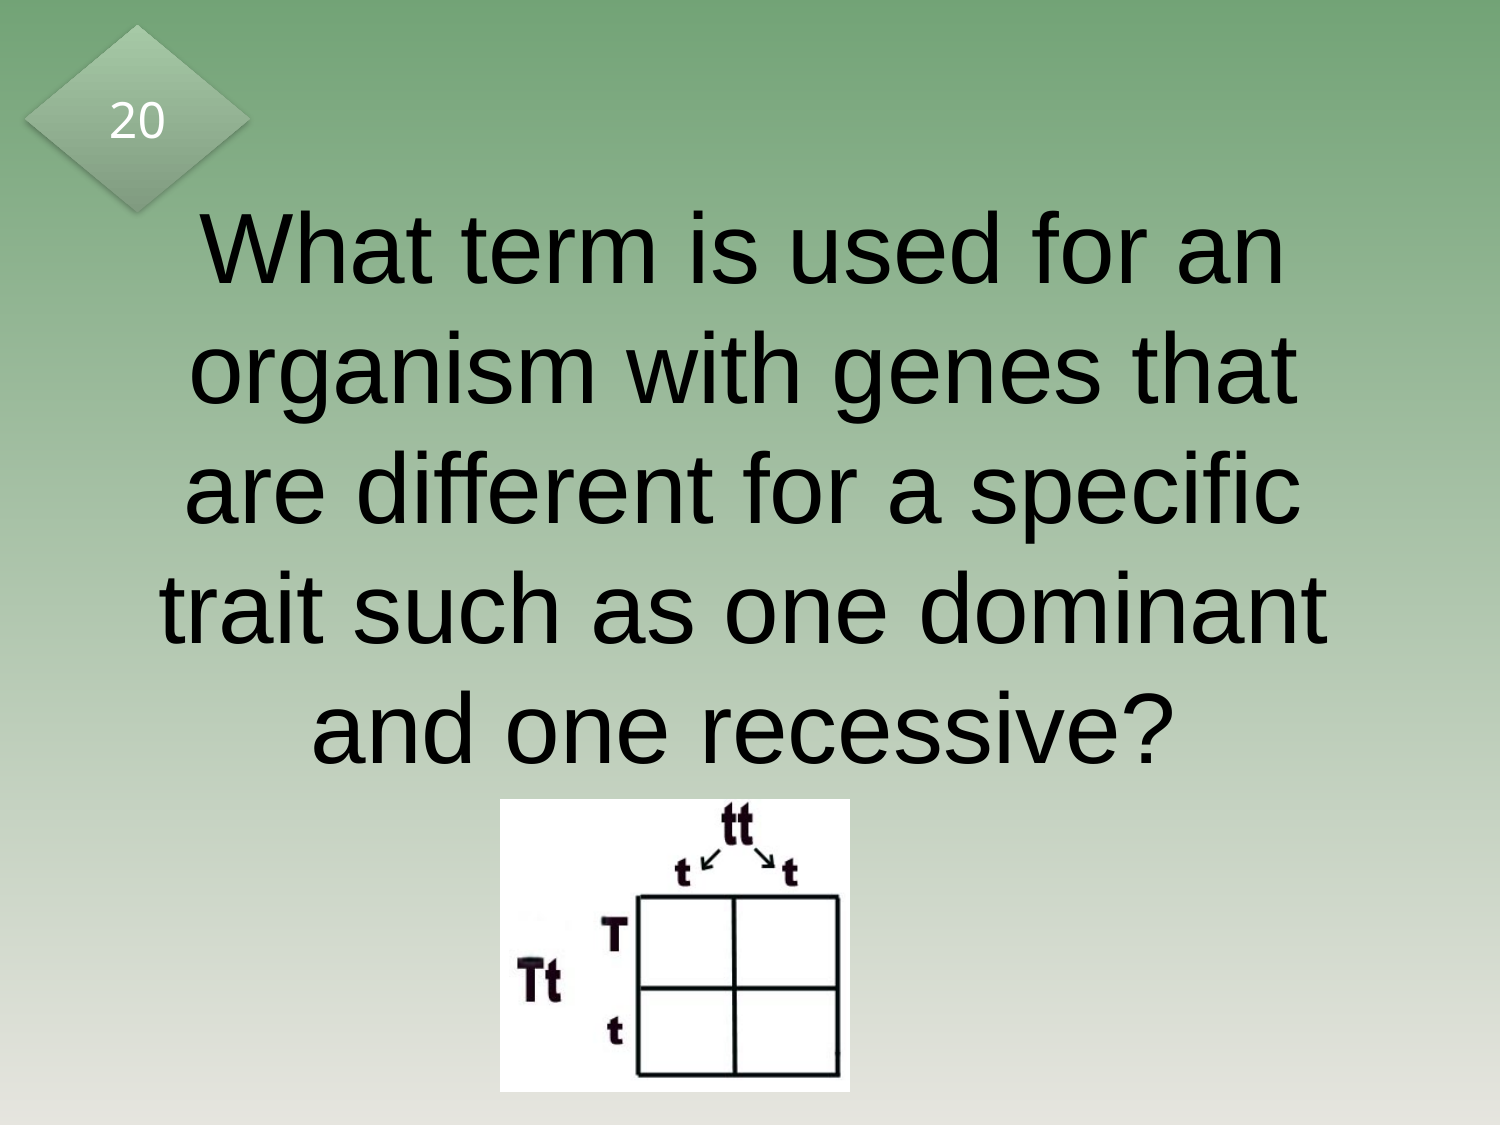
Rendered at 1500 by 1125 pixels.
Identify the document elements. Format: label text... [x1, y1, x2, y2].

title What term is used for an organism with genes that are different for a specific trait such as one dominant and one recessive? [99, 174, 1388, 913]
picture [499, 799, 851, 1092]
text_box 20 [24, 24, 250, 213]
